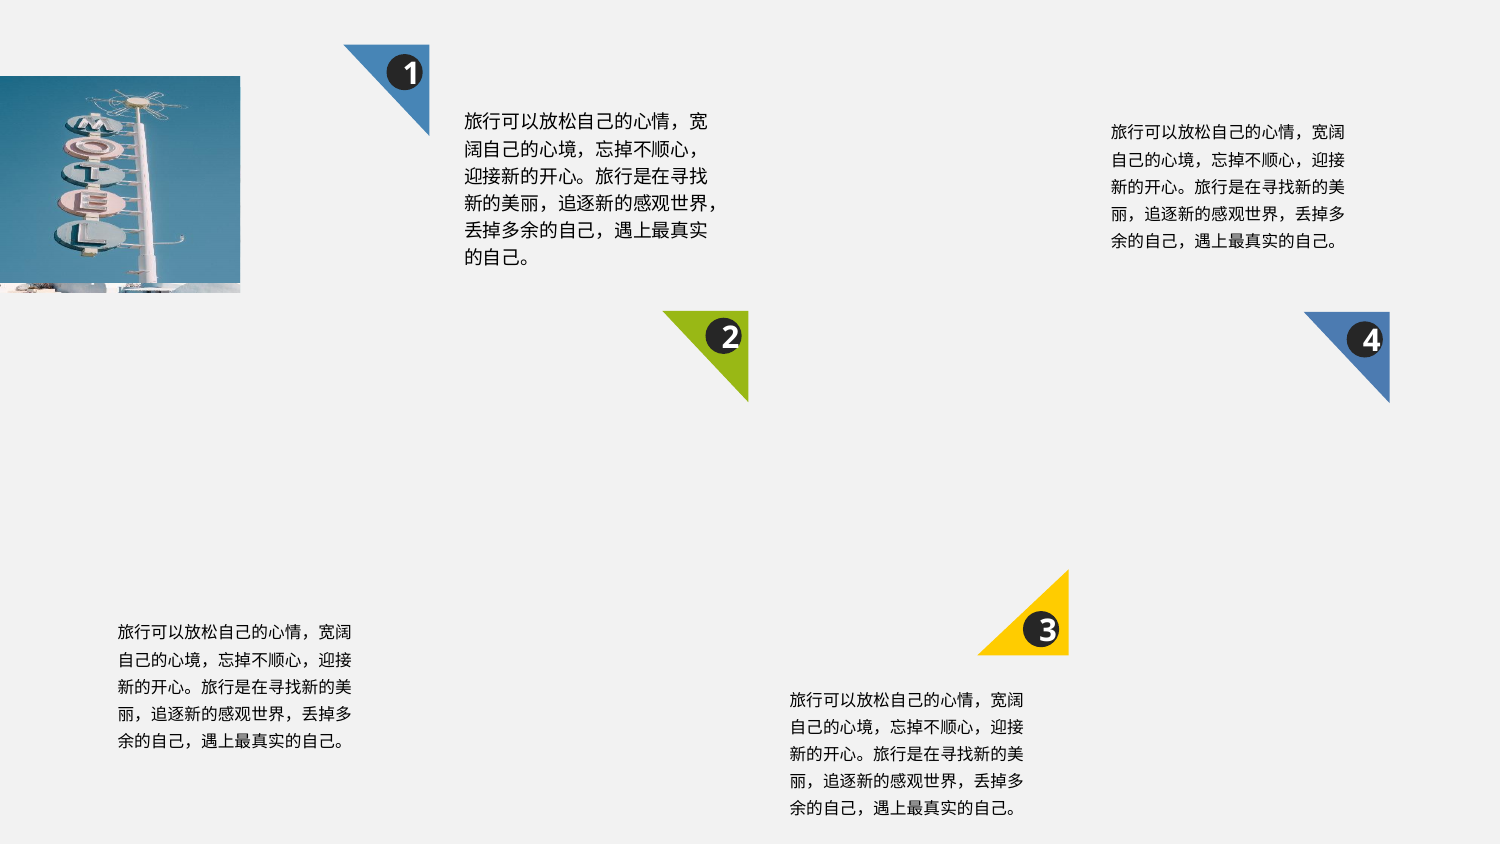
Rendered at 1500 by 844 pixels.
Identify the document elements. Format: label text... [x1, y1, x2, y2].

text_box 旅行可以放松自己的心情，宽阔自己的心境，忘掉不顺心，迎接新的开心。旅行是在寻找新的美丽，追逐新的感观世界，丢掉多余的自己，遇上最真实的自己。 [784, 680, 1040, 821]
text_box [107, 44, 430, 552]
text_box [1069, 310, 1390, 818]
text_box 旅行可以放松自己的心情，宽阔自己的心境，忘掉不顺心，迎接新的开心。旅行是在寻找新的美丽，追逐新的感观世界，丢掉多余的自己，遇上最真实的自己。 [1106, 112, 1362, 253]
picture [0, 76, 107, 293]
text_box 旅行可以放松自己的心情，宽阔自己的心境，忘掉不顺心，迎接新的开心。旅行是在寻找新的美丽，追逐新的感观世界，丢掉多余的自己，遇上最真实的自己。 [112, 612, 368, 754]
text_box 旅行可以放松自己的心情，宽阔自己的心境，忘掉不顺心，迎接新的开心。旅行是在寻找新的美丽，追逐新的感观世界，丢掉多余的自己，遇上最真实的自己。 [459, 103, 715, 271]
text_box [428, 310, 750, 818]
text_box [748, 147, 1069, 656]
